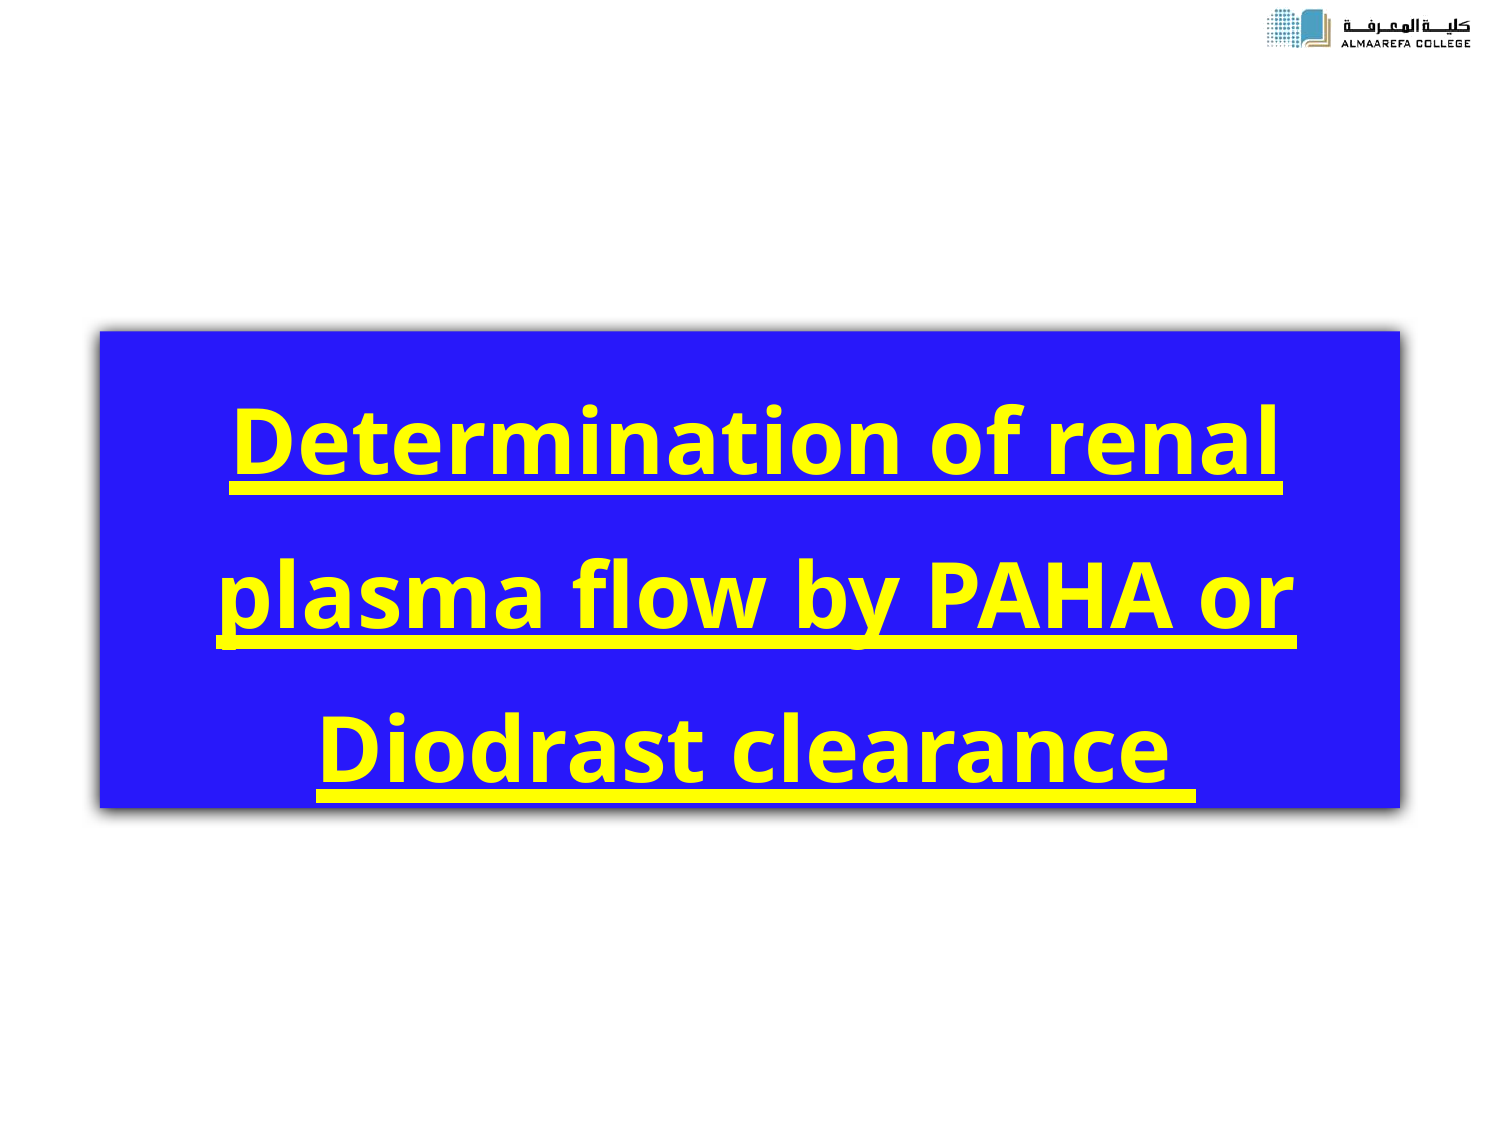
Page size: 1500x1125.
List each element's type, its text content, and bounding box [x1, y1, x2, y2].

picture [1262, 0, 1475, 65]
title Determination of renal plasma flow by PAHA or Diodrast clearance [99, 331, 1400, 809]
